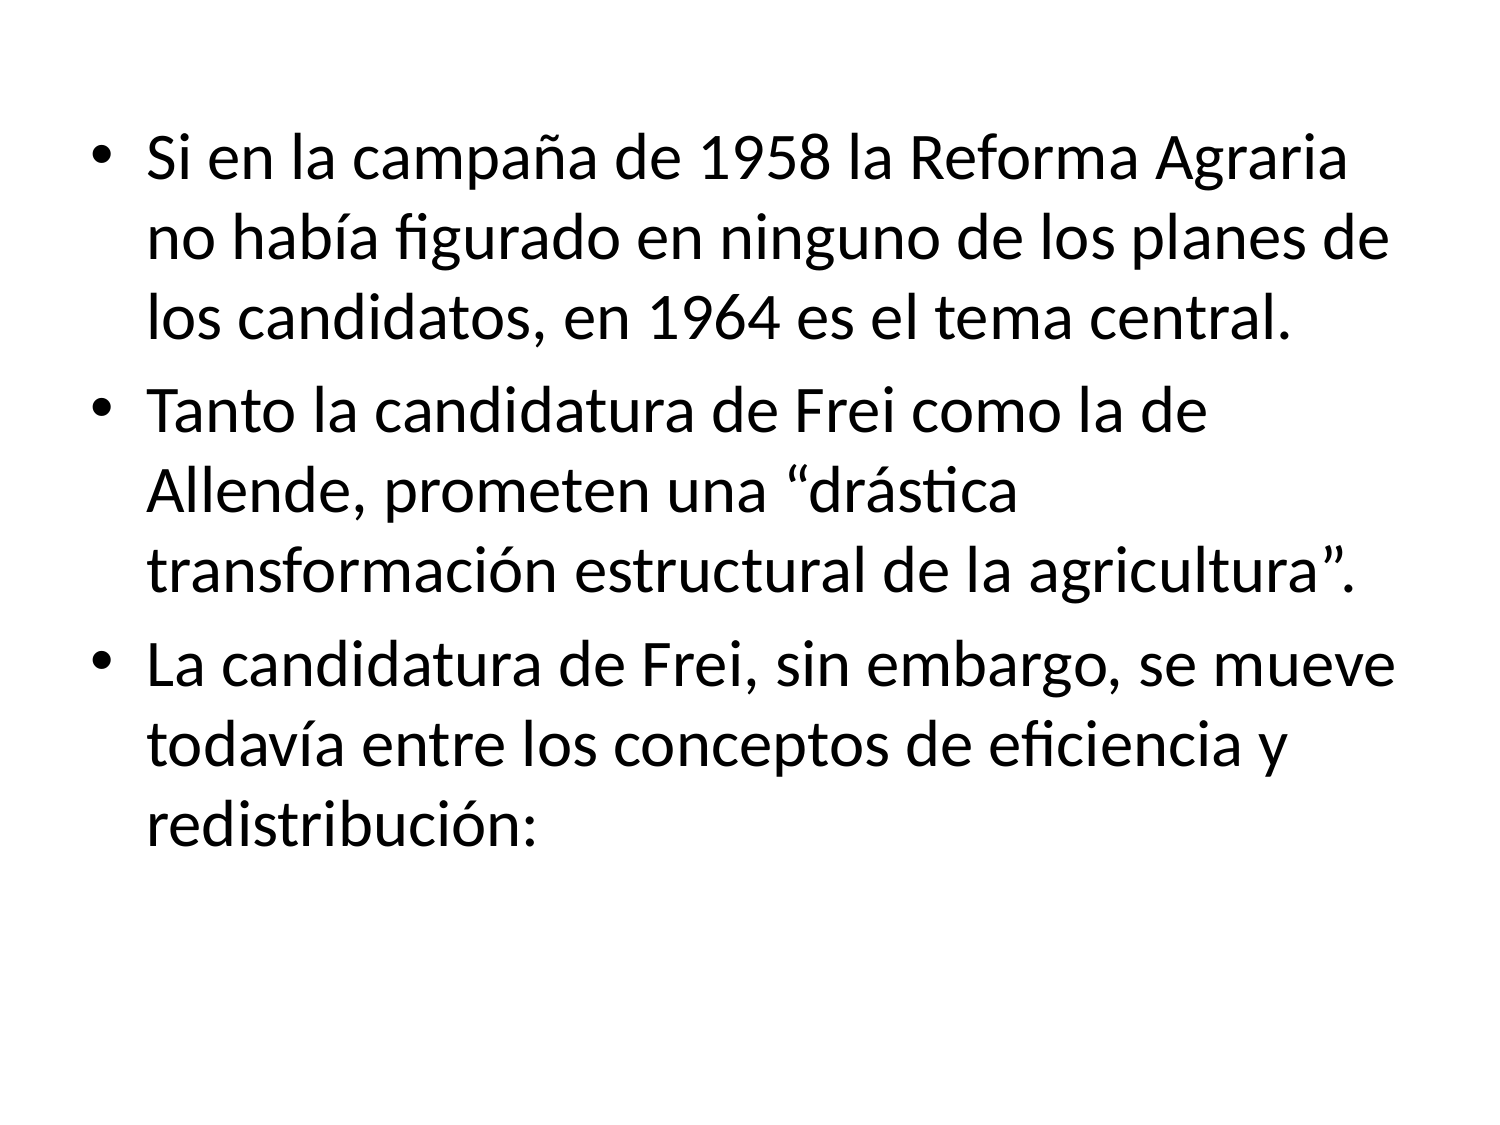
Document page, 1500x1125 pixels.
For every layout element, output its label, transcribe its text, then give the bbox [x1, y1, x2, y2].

list Si en la campaña de 1958 la Reforma Agraria no había figurado en ninguno de los planes de los candidatos, en 1964 es el tema central. Tanto la candidatura de Frei como la de Allende, prometen una “drástica transformación estructural de la agricultura”. La candidatura de Frei, sin embargo, se mueve todavía entre los conceptos de eficiencia y redistribución: [75, 105, 1425, 1005]
